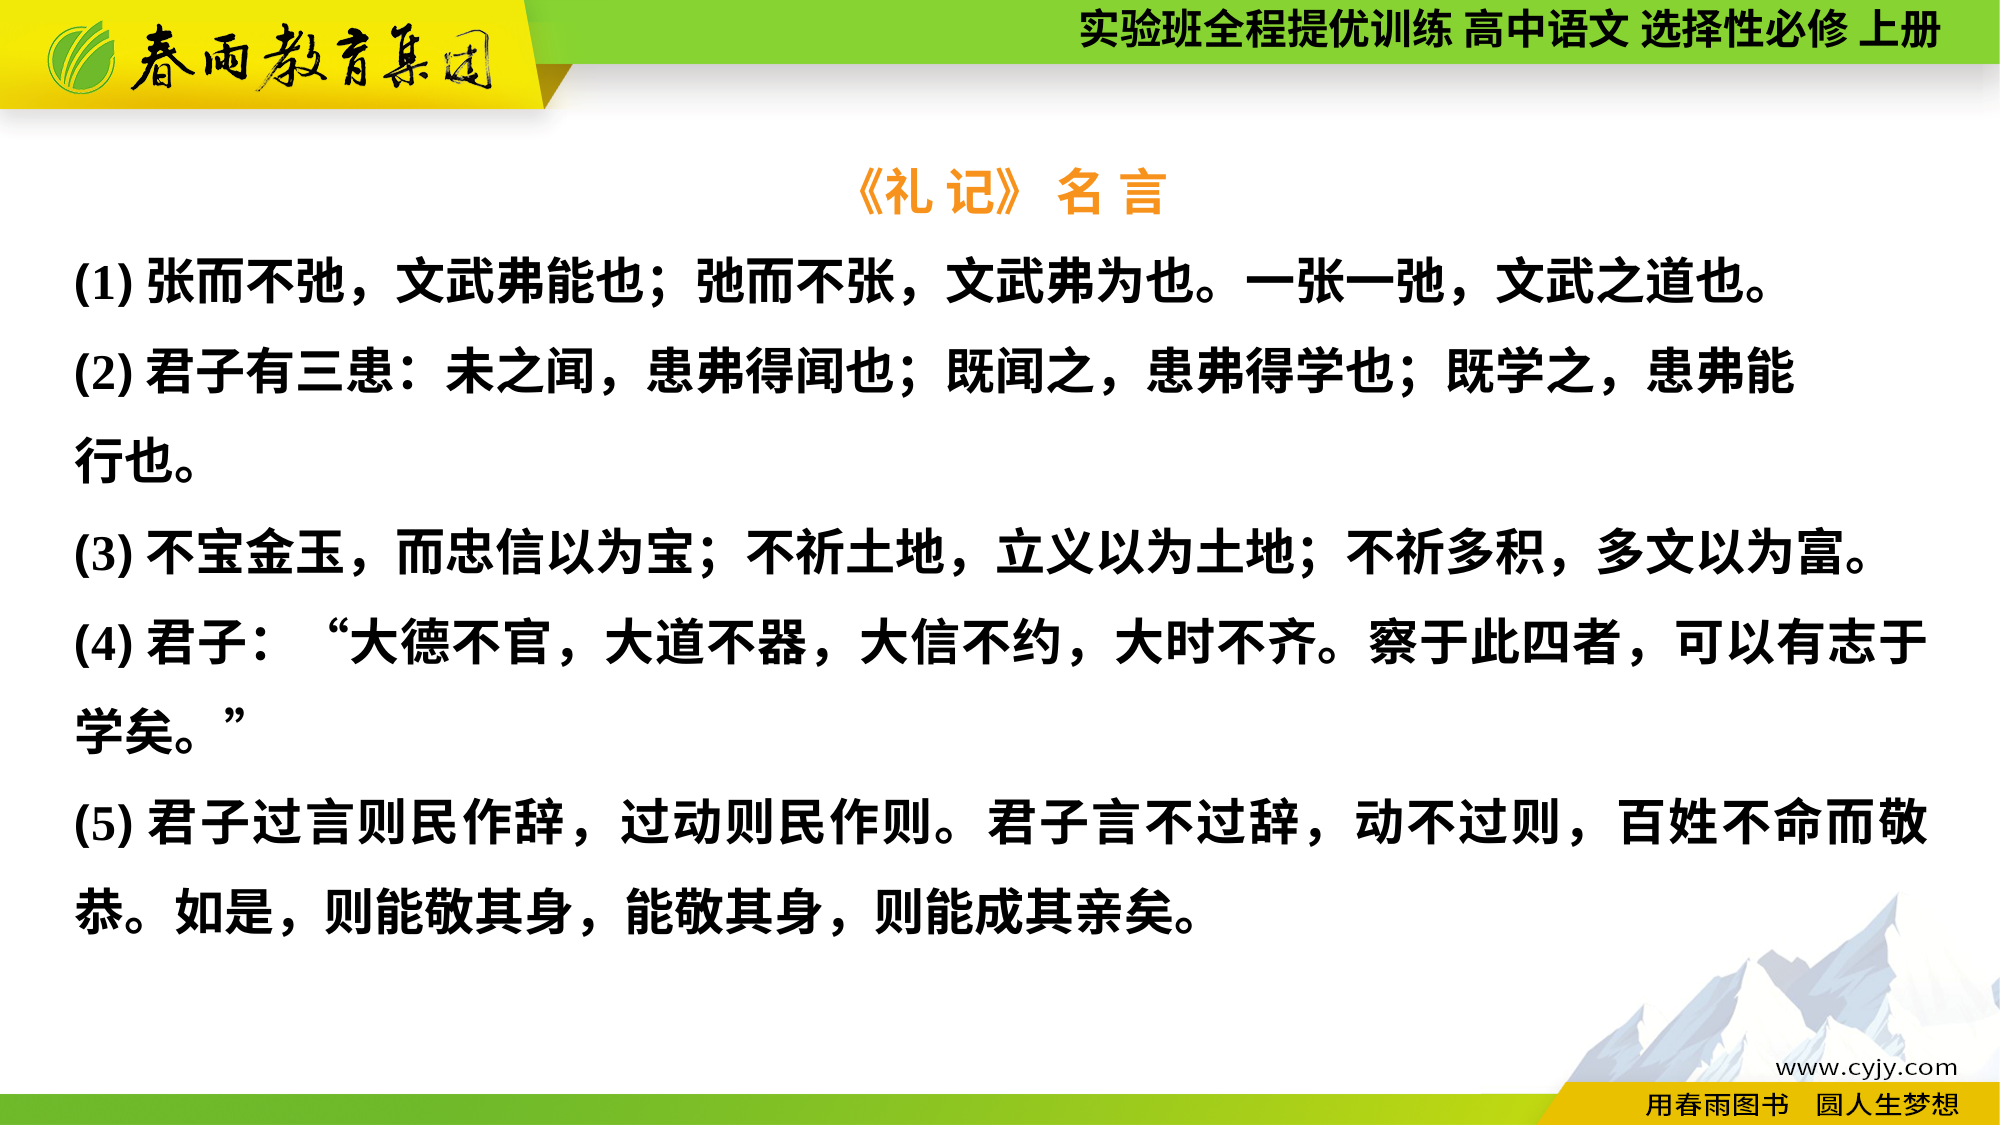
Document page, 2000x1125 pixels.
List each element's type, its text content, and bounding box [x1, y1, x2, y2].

picture [0, 0, 2000, 1125]
list 《礼 记》 名 言 (1)张而不弛，文武弗能也；弛而不张，文武弗为也。一张一弛，文武之道也。 (2)君子有三患：未之闻，患弗得闻也；既闻之，患弗得学也；既学之，患弗能 行也。 (3)不宝金玉，而忠信以为宝；不祈土地，立义以为土地；不祈多积，多文以为富。 (4)君子：“大德不官，大道不器，大信不约，大时不齐。察于此四者，可以有志于学矣。” (5)君子过言则民作辞，过动则民作则。君子言不过辞，动不过则，百姓不命而敬恭。如是，则能敬其身，能敬其身，则能成其亲矣。 [59, 122, 1944, 956]
